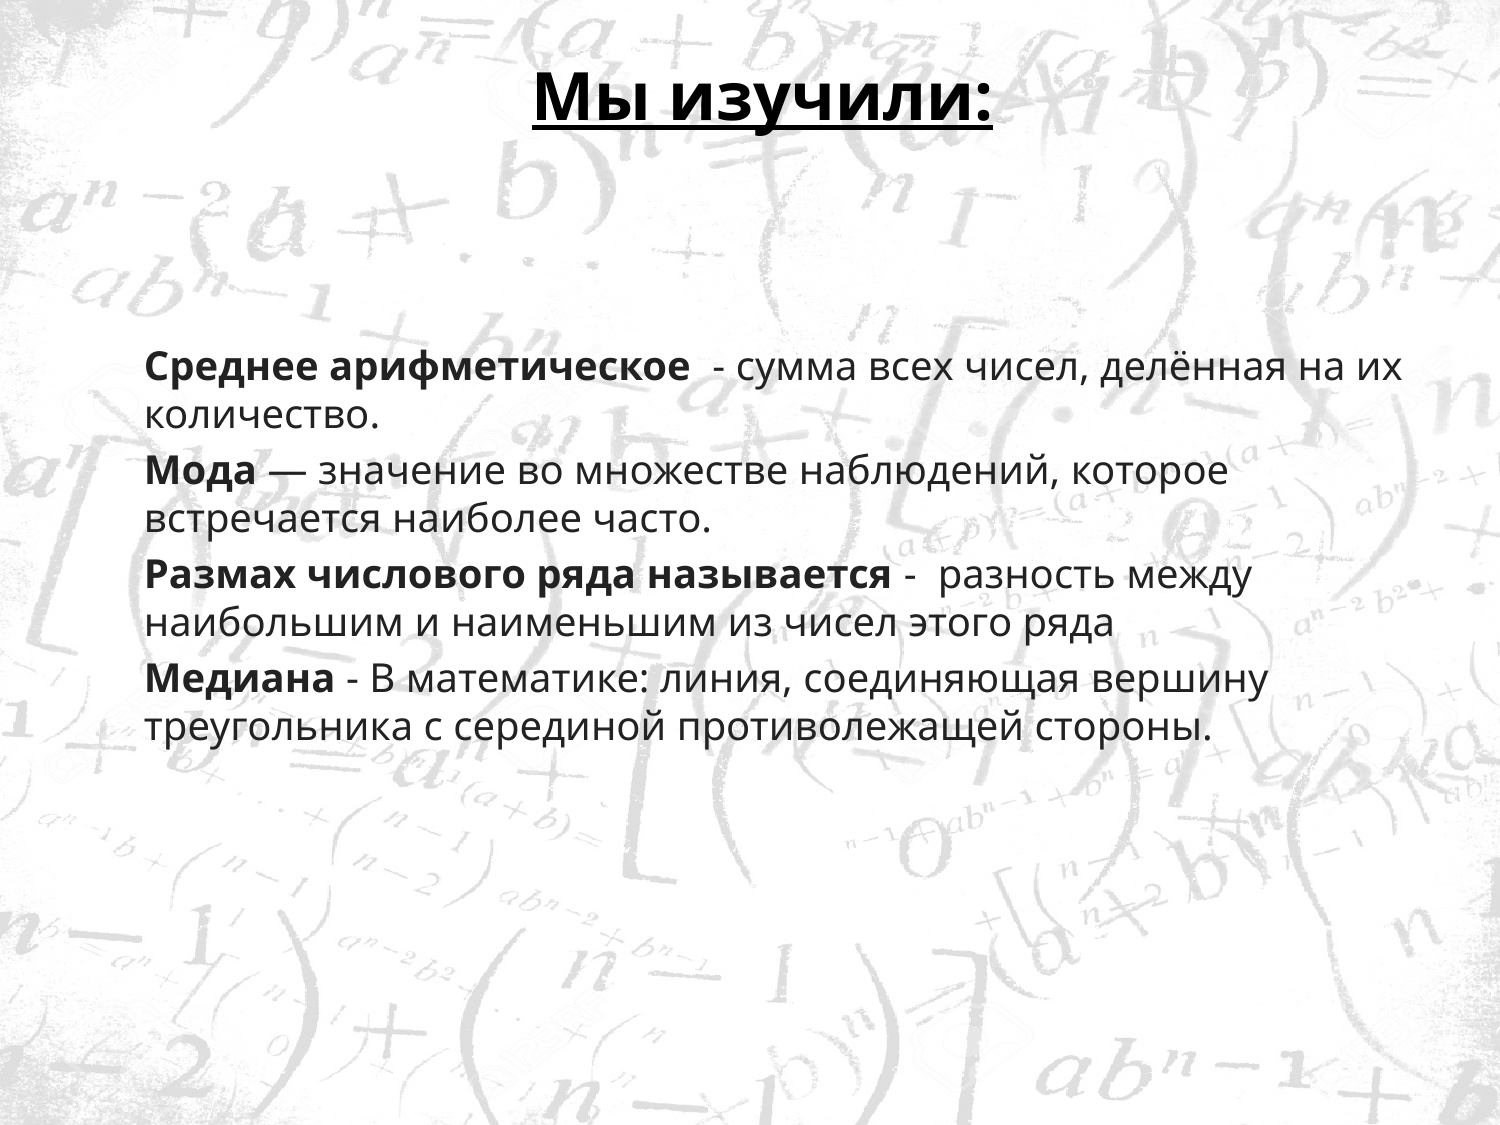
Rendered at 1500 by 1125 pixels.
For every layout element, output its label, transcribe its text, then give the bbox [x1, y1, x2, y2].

title Мы изучили: [87, 0, 1438, 188]
list Среднее арифметическое - сумма всех чисел, делённая на их количество. Мода — значение во множестве наблюдений, которое встречается наиболее часто. Размах числового ряда называется - разность между наибольшим и наименьшим из чисел этого ряда Медиана - В математике: линия, соединяющая вершину треугольника с серединой противолежащей стороны. [75, 333, 1425, 792]
